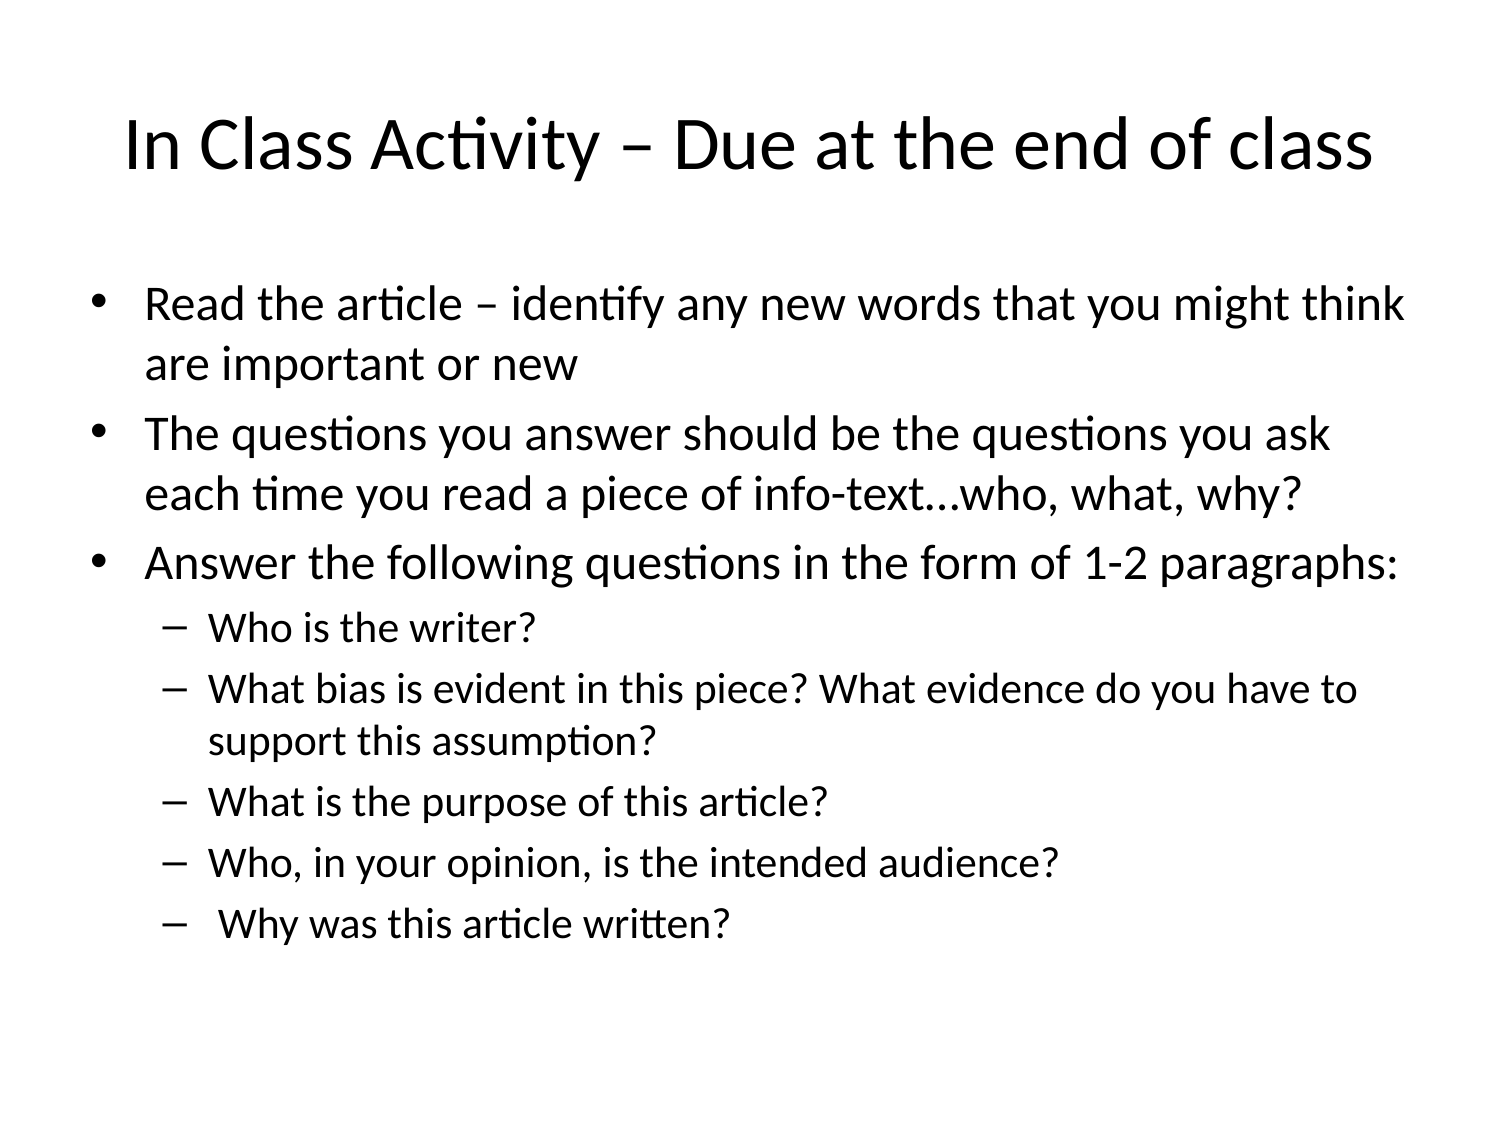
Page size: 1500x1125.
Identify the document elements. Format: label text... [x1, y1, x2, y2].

list Read the article – identify any new words that you might think are important or new The questions you answer should be the questions you ask each time you read a piece of info-text…who, what, why? Answer the following questions in the form of 1-2 paragraphs: Who is the writer? What bias is evident in this piece? What evidence do you have to support this assumption? What is the purpose of this article? Who, in your opinion, is the intended audience? Why was this article written? [75, 262, 1425, 1005]
title In Class Activity – Due at the end of class [75, 45, 1425, 233]
